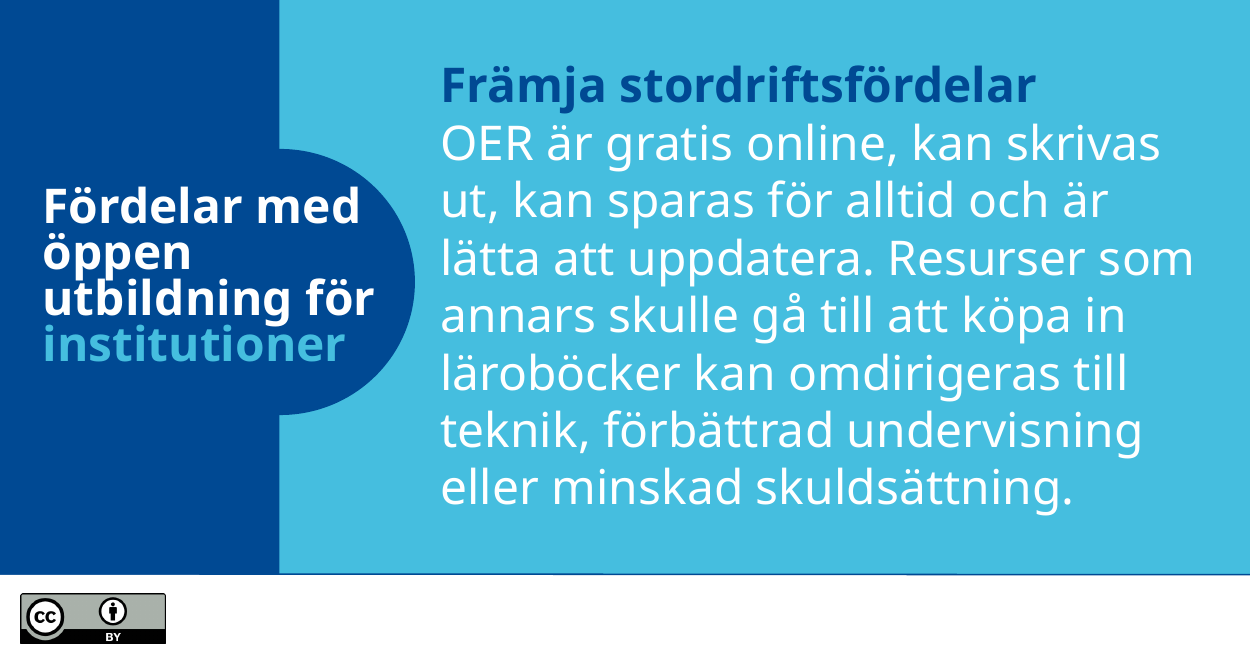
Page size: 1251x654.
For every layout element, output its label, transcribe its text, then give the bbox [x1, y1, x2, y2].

text_box Fördelar med öppen utbildning för institutioner [27, 171, 398, 386]
text_box [398, 217, 415, 347]
text_box [206, 148, 355, 171]
text_box [0, 0, 280, 573]
text_box [0, 582, 1250, 654]
text_box Främja stordriftsfördelar OER är gratis online, kan skrivas ut, kan sparas för alltid och är lätta att uppdatera. Resurser som annars skulle gå till att köpa in läroböcker kan omdirigeras till teknik, förbättrad undervisning eller minskad skuldsättning. [425, 39, 1223, 530]
text_box [196, 386, 365, 416]
picture [20, 592, 166, 645]
